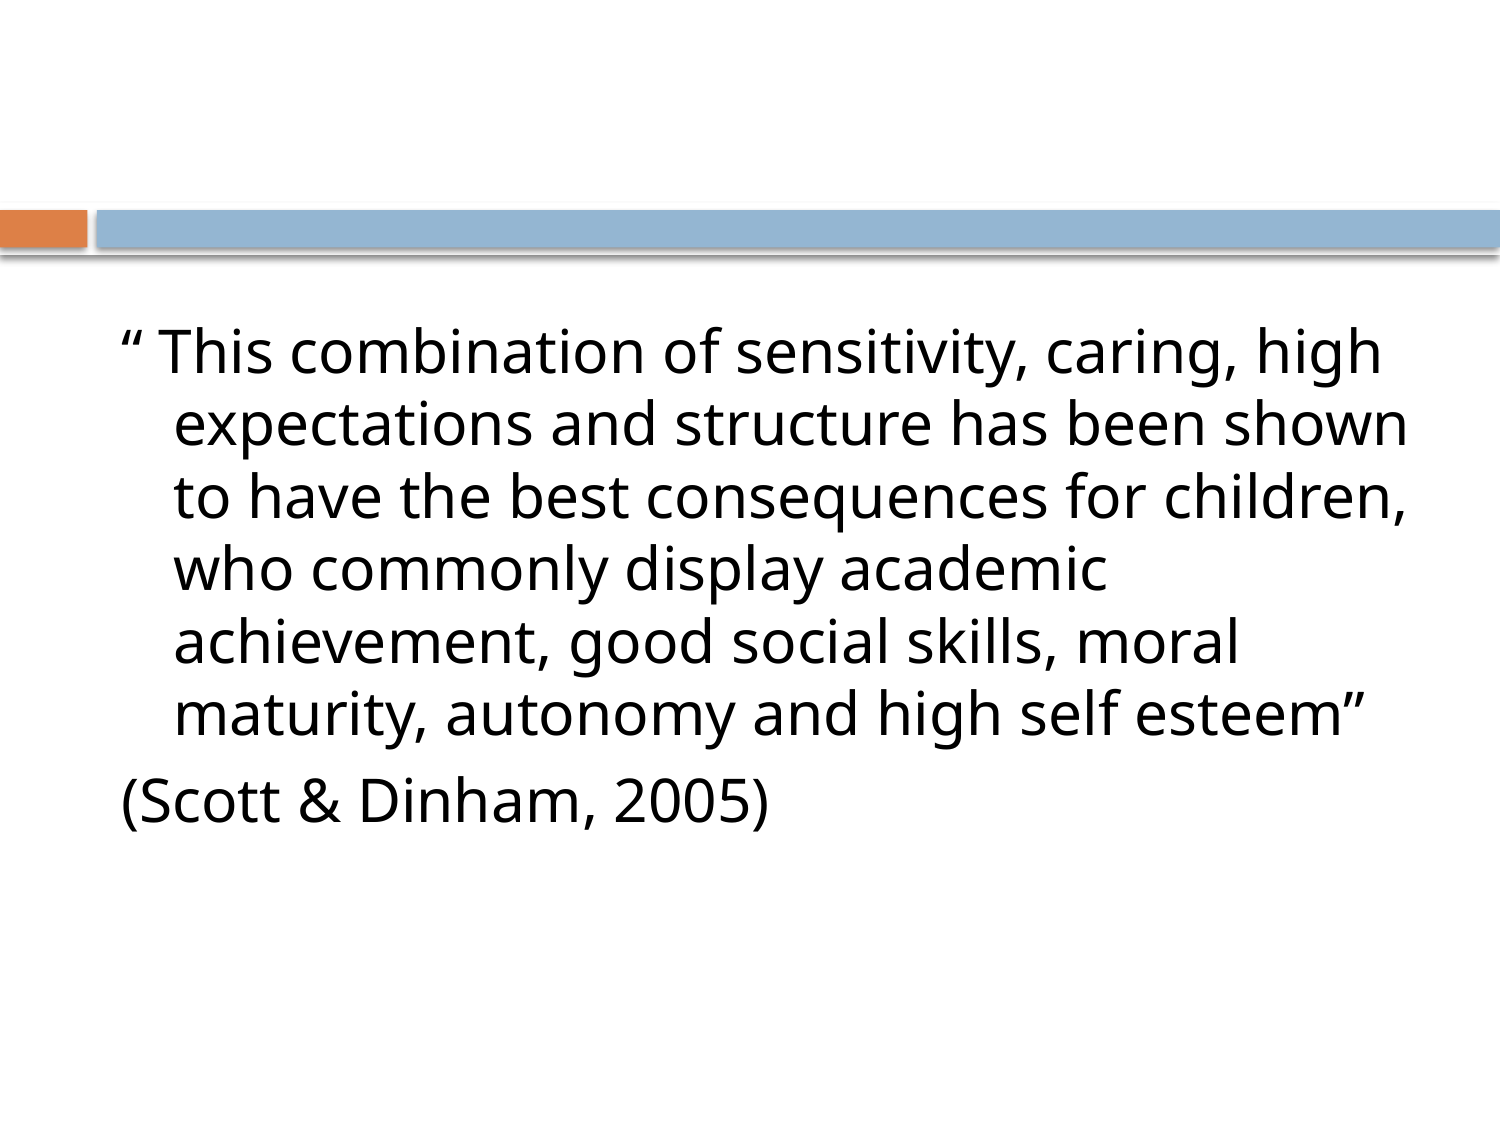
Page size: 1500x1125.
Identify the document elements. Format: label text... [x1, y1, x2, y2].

list “ This combination of sensitivity, caring, high expectations and structure has been shown to have the best consequences for children, who commonly display academic achievement, good social skills, moral maturity, autonomy and high self esteem” (Scott & Dinham, 2005) [106, 131, 1436, 988]
